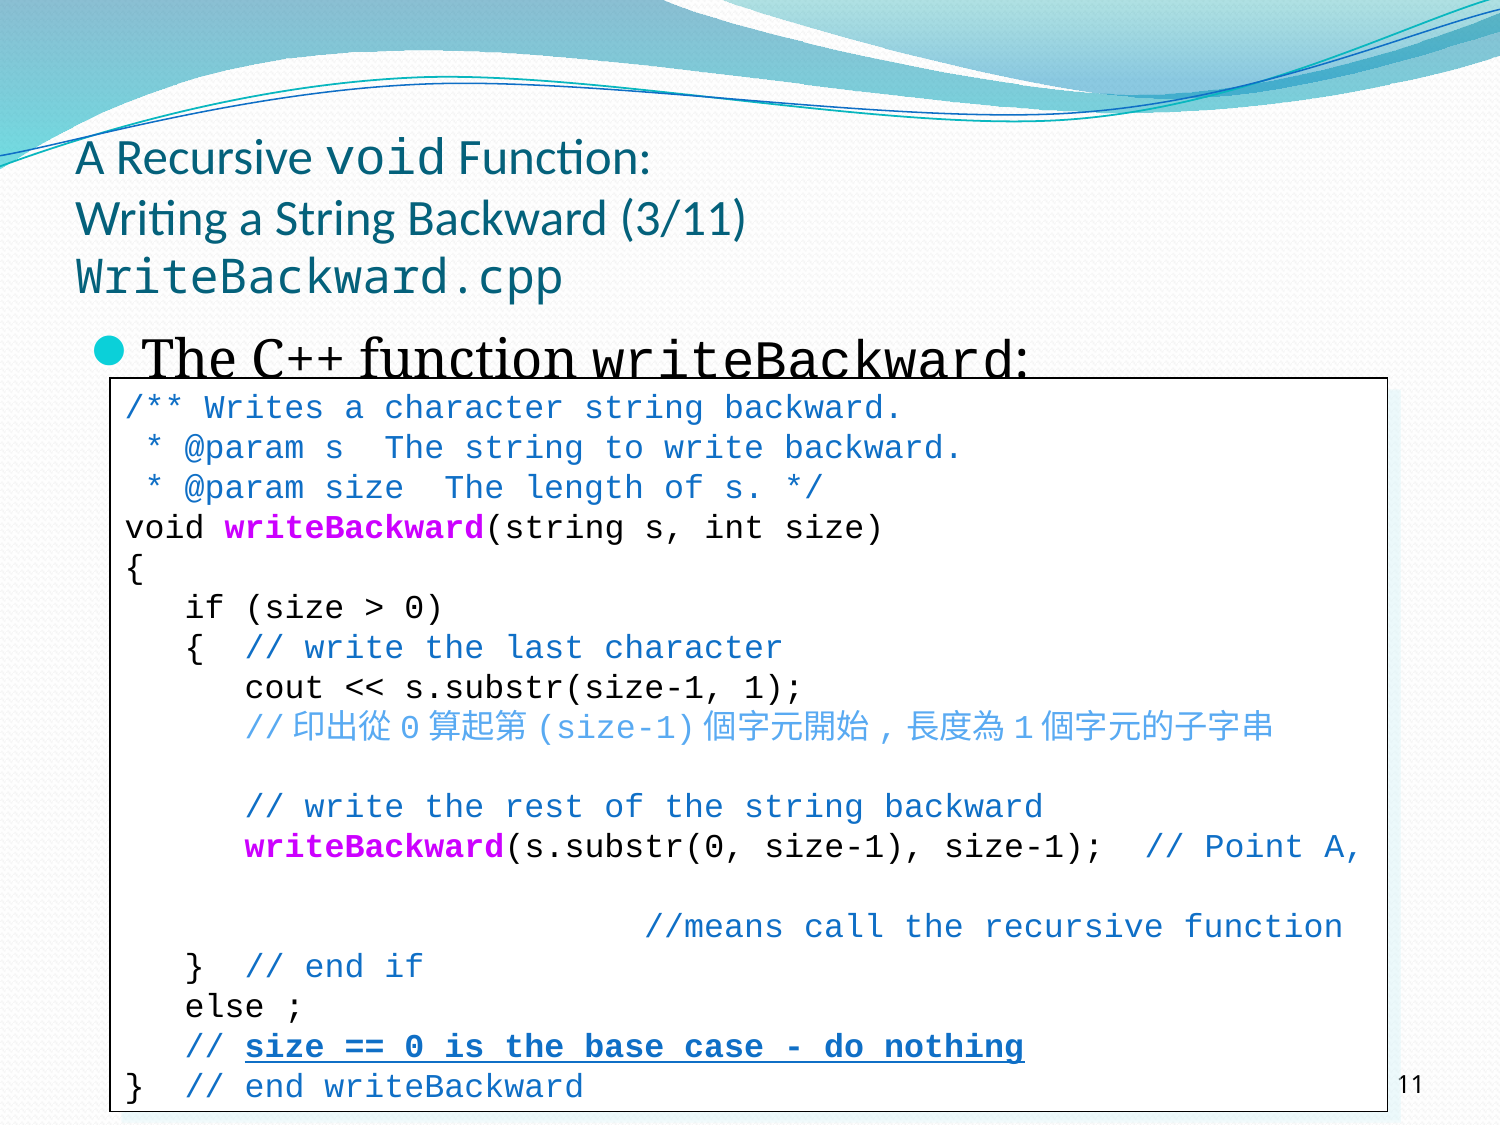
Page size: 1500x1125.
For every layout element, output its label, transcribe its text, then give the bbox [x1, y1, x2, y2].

slide_number 11 [1401, 1042, 1425, 1103]
title A Recursive void Function: Writing a String Backward (3/11) WriteBackward.cpp [75, 115, 1425, 303]
text_box /** Writes a character string backward. * @param s The string to write backward. * @param size The length of s. */ void writeBackward(string s, int size) { if (size > 0) { // write the last character cout << s.substr(size-1, 1); //印出從0算起第(size-1)個字元開始,長度為1個字元的子字串 // write the rest of the string backward writeBackward(s.substr(0, size-1), size-1); // Point A, //means call the recursive function } // end if else ; // size == 0 is the base case - do nothing } // end writeBackward [109, 378, 1388, 1112]
list The C++ function writeBackward: [75, 317, 1425, 1038]
